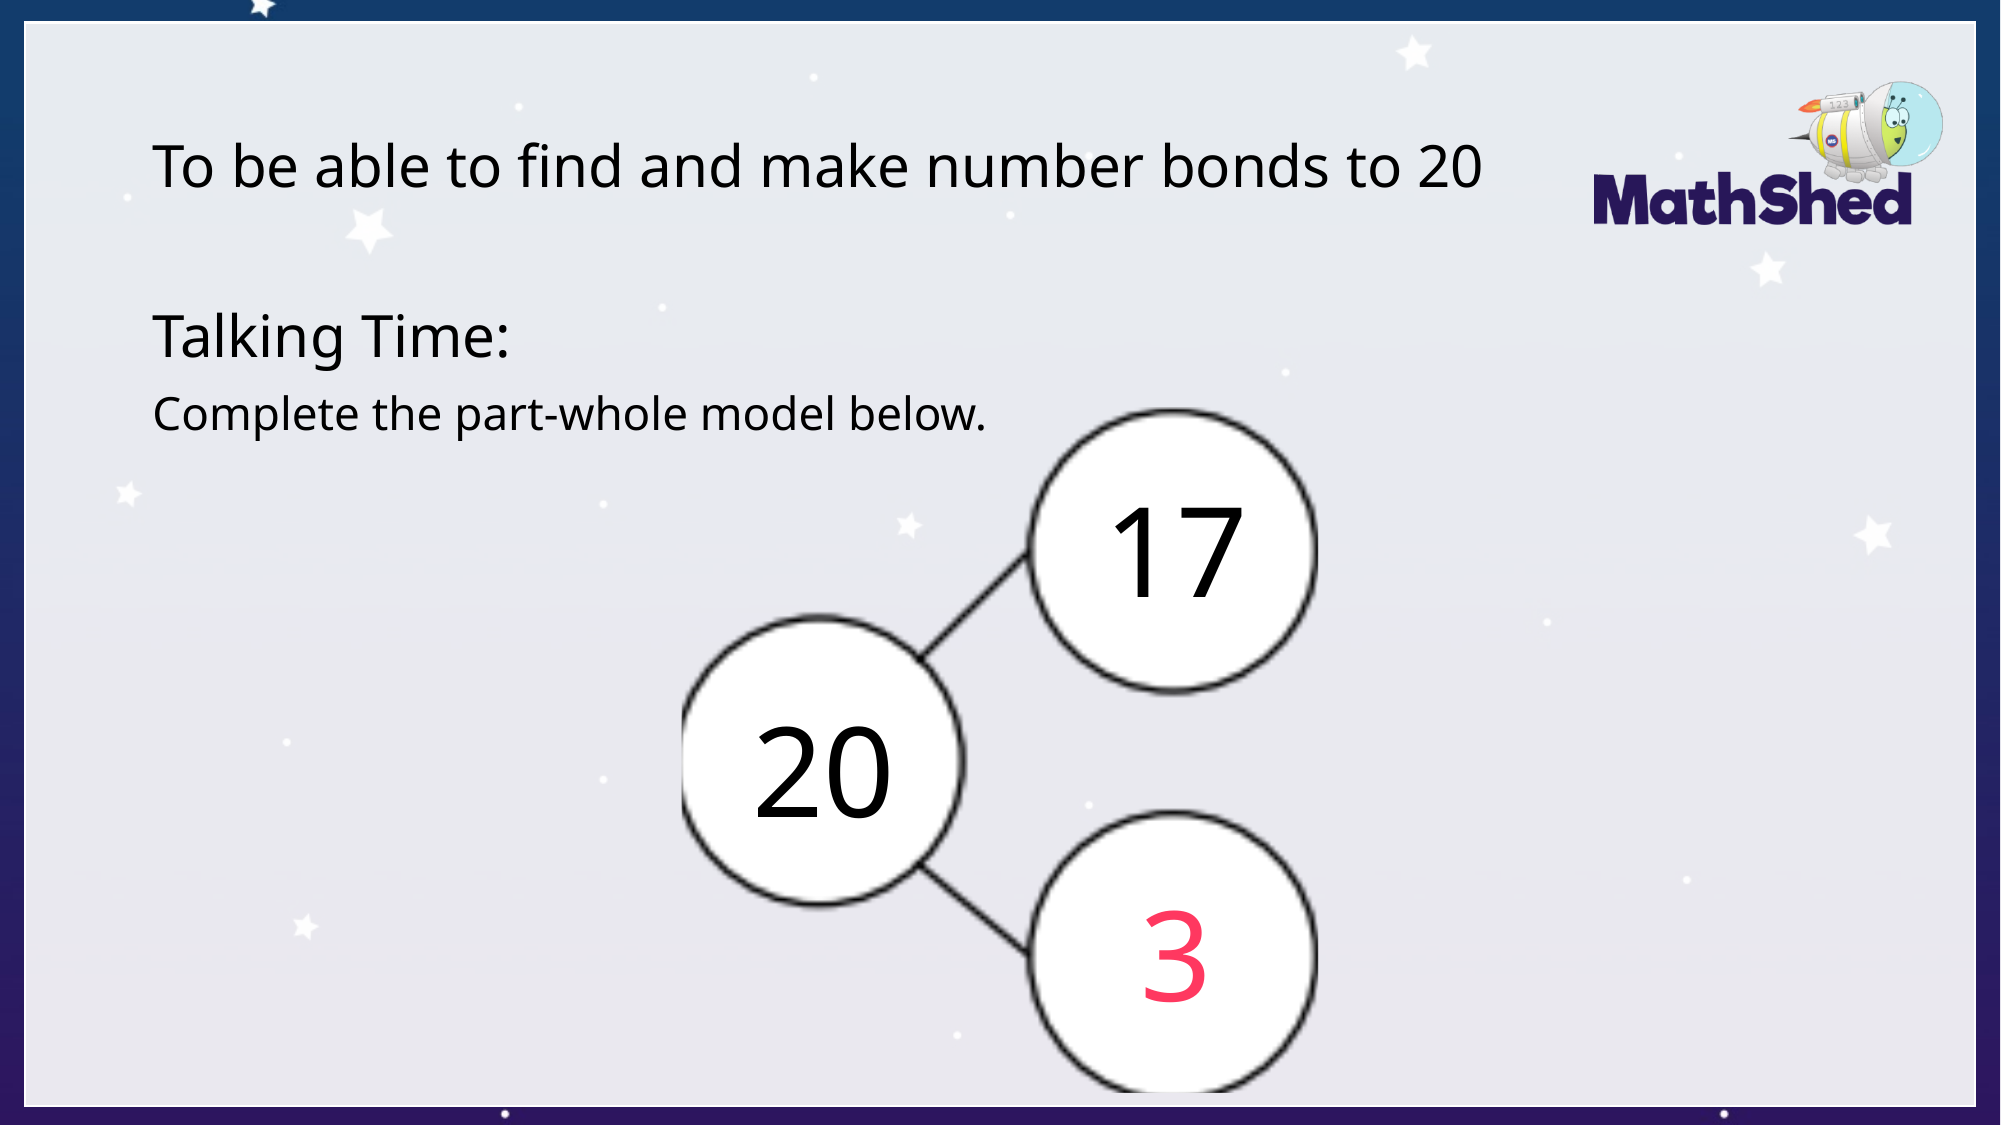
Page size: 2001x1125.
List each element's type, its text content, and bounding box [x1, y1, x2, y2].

list Talking Time: Complete the part-whole model below. [137, 299, 1863, 1014]
picture [0, 0, 2001, 1125]
title To be able to find and make number bonds to 20 [137, 59, 1578, 278]
